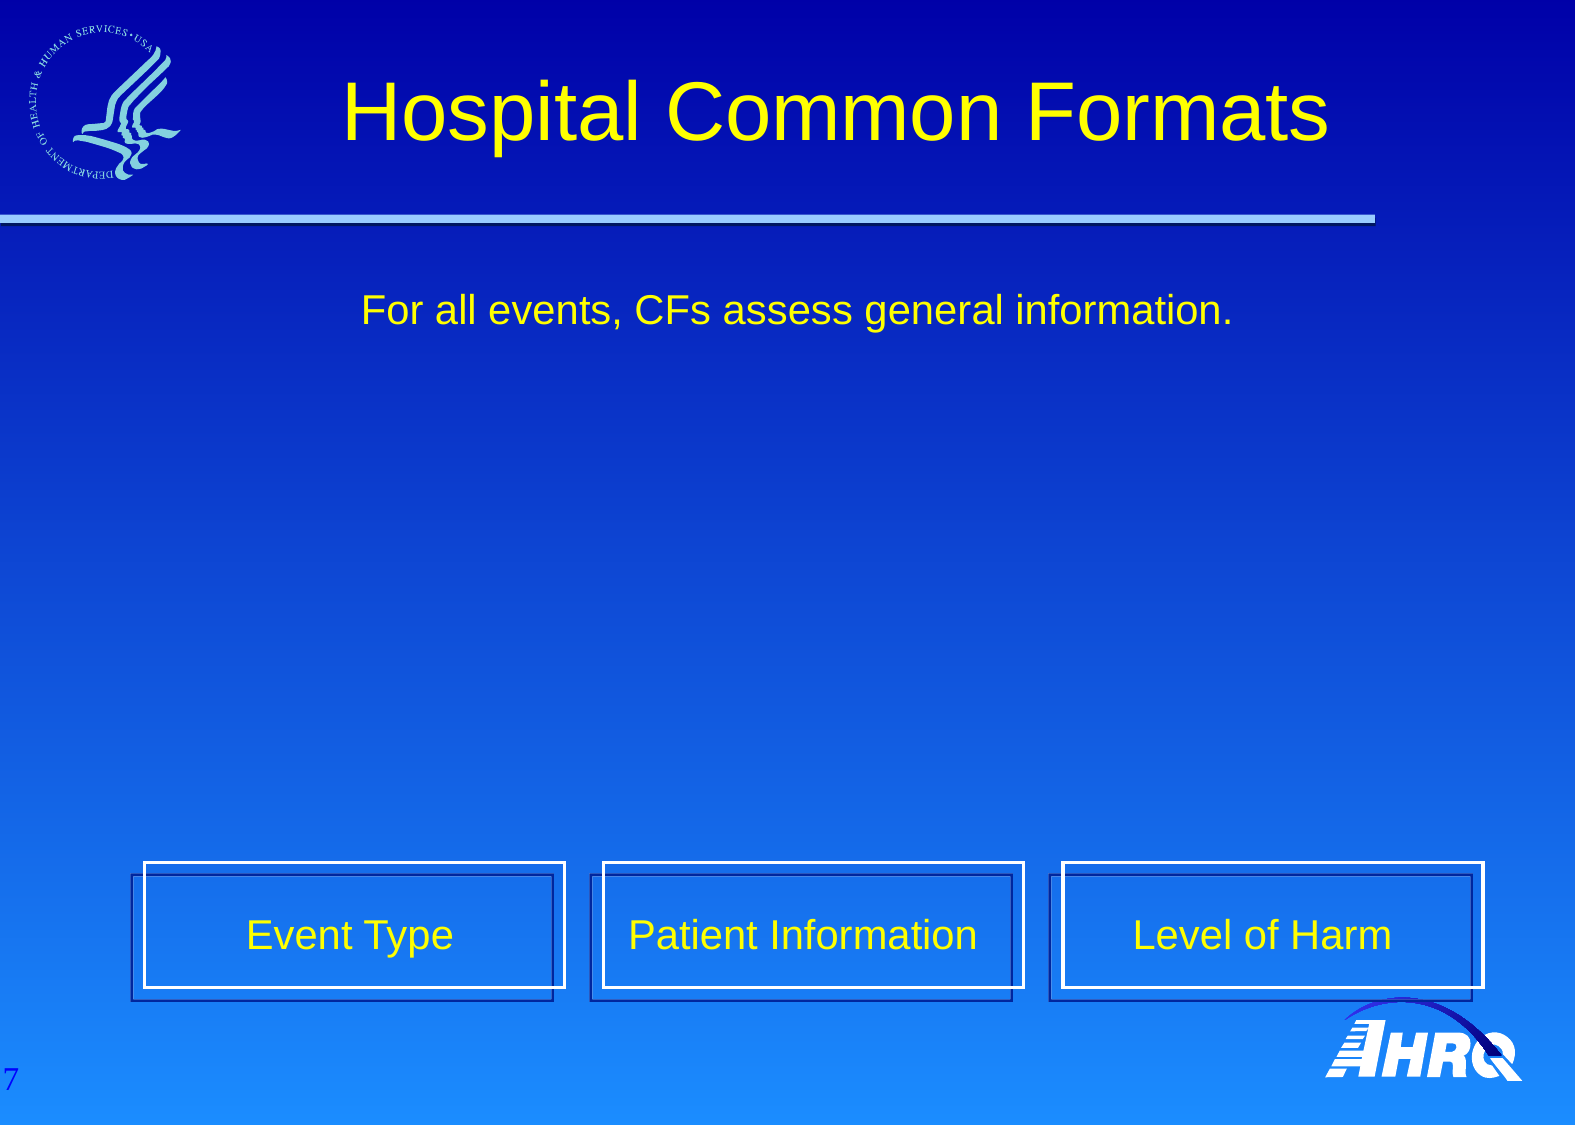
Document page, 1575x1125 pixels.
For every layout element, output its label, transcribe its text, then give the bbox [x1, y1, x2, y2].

text_box [144, 862, 565, 988]
text_box For all events, CFs assess general information. [345, 275, 1249, 340]
text_box Level of Harm [1062, 900, 1463, 965]
text_box [603, 862, 1024, 988]
text_box Hospital Common Formats [326, 50, 1347, 165]
text_box [262, 800, 657, 975]
text_box [1062, 862, 1483, 988]
text_box Patient Information [606, 900, 1000, 965]
text_box Event Type [150, 900, 550, 965]
text_box [984, 862, 1142, 1013]
